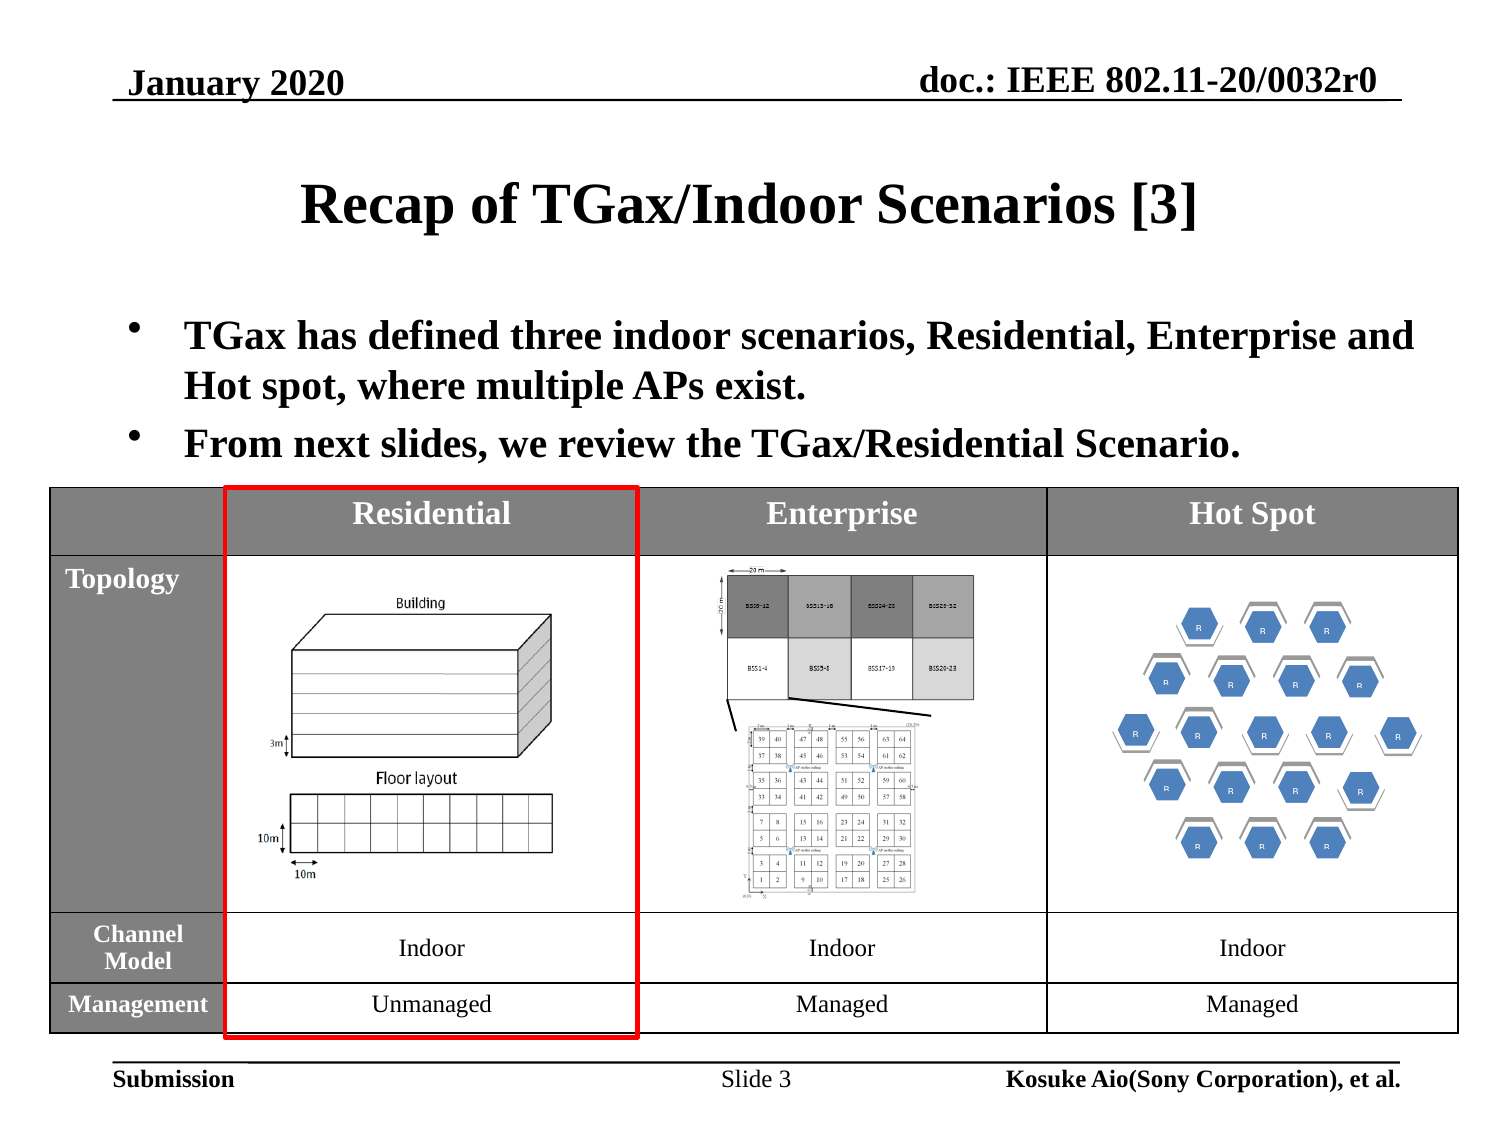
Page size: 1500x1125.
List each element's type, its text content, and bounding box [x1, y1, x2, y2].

footer Kosuke Aio(Sony Corporation), et al. [962, 1061, 1402, 1093]
table_cell [638, 556, 1046, 912]
table_cell Indoor [638, 913, 1046, 982]
picture [1108, 591, 1426, 873]
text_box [257, 588, 568, 886]
table_cell Channel Model [51, 913, 225, 982]
title Recap of TGax/Indoor Scenarios [3] [112, 112, 1388, 288]
slide_number Slide 3 [712, 1061, 801, 1093]
table_header [51, 488, 225, 555]
table_cell Indoor [1048, 913, 1457, 982]
text_box [225, 487, 638, 1038]
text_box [712, 562, 988, 902]
table_header Hot Spot [1048, 488, 1457, 555]
table_cell Topology [51, 556, 225, 912]
table_header Enterprise [638, 488, 1046, 555]
list TGax has defined three indoor scenarios, Residential, Enterprise and Hot spot, where multiple APs exist. From next slides, we review the TGax/Residential Scenario. [112, 299, 1438, 487]
table_cell [1048, 556, 1457, 912]
table_cell Managed [1048, 984, 1457, 1032]
table_cell Managed [638, 984, 1046, 1032]
table_cell Management [51, 984, 225, 1032]
